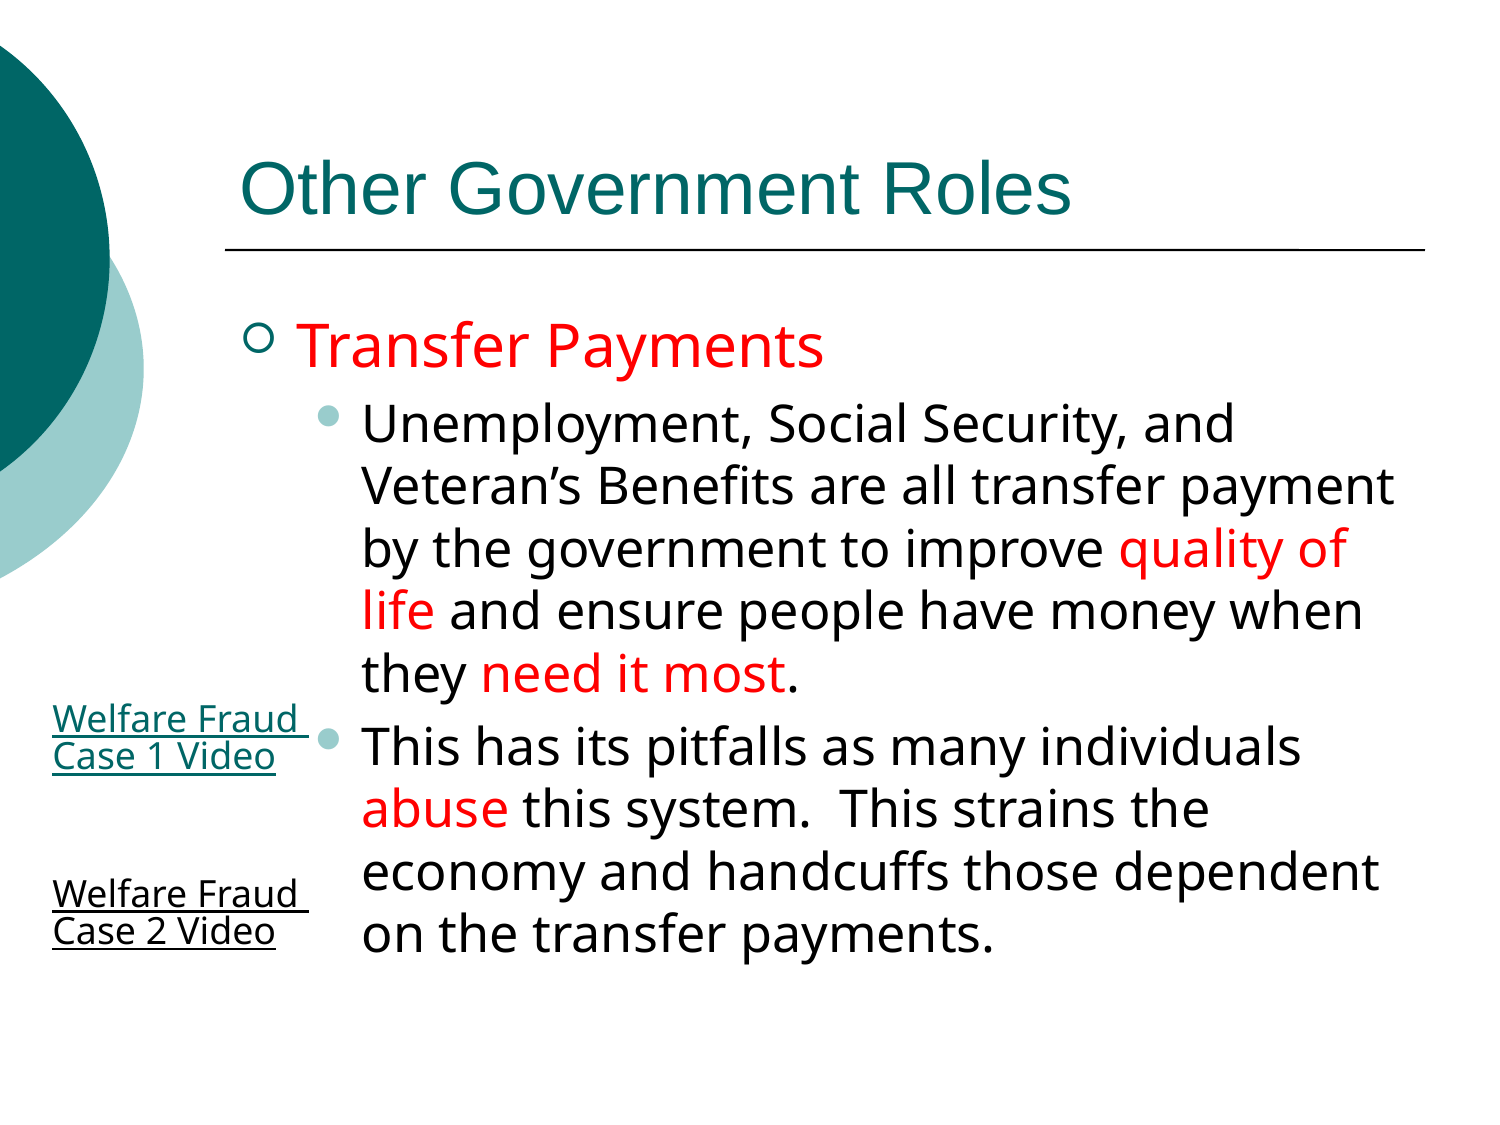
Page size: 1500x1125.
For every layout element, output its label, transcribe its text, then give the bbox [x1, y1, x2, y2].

title Other Government Roles [224, 49, 1425, 237]
text_box Welfare Fraud Case 2 Video [37, 862, 338, 974]
list Transfer Payments Unemployment, Social Security, and Veteran’s Benefits are all transfer payment by the government to improve quality of life and ensure people have money when they need it most. This has its pitfalls as many individuals abuse this system. This strains the economy and handcuffs those dependent on the transfer payments. [224, 299, 1425, 1050]
text_box Welfare Fraud Case 1 Video [37, 687, 338, 754]
